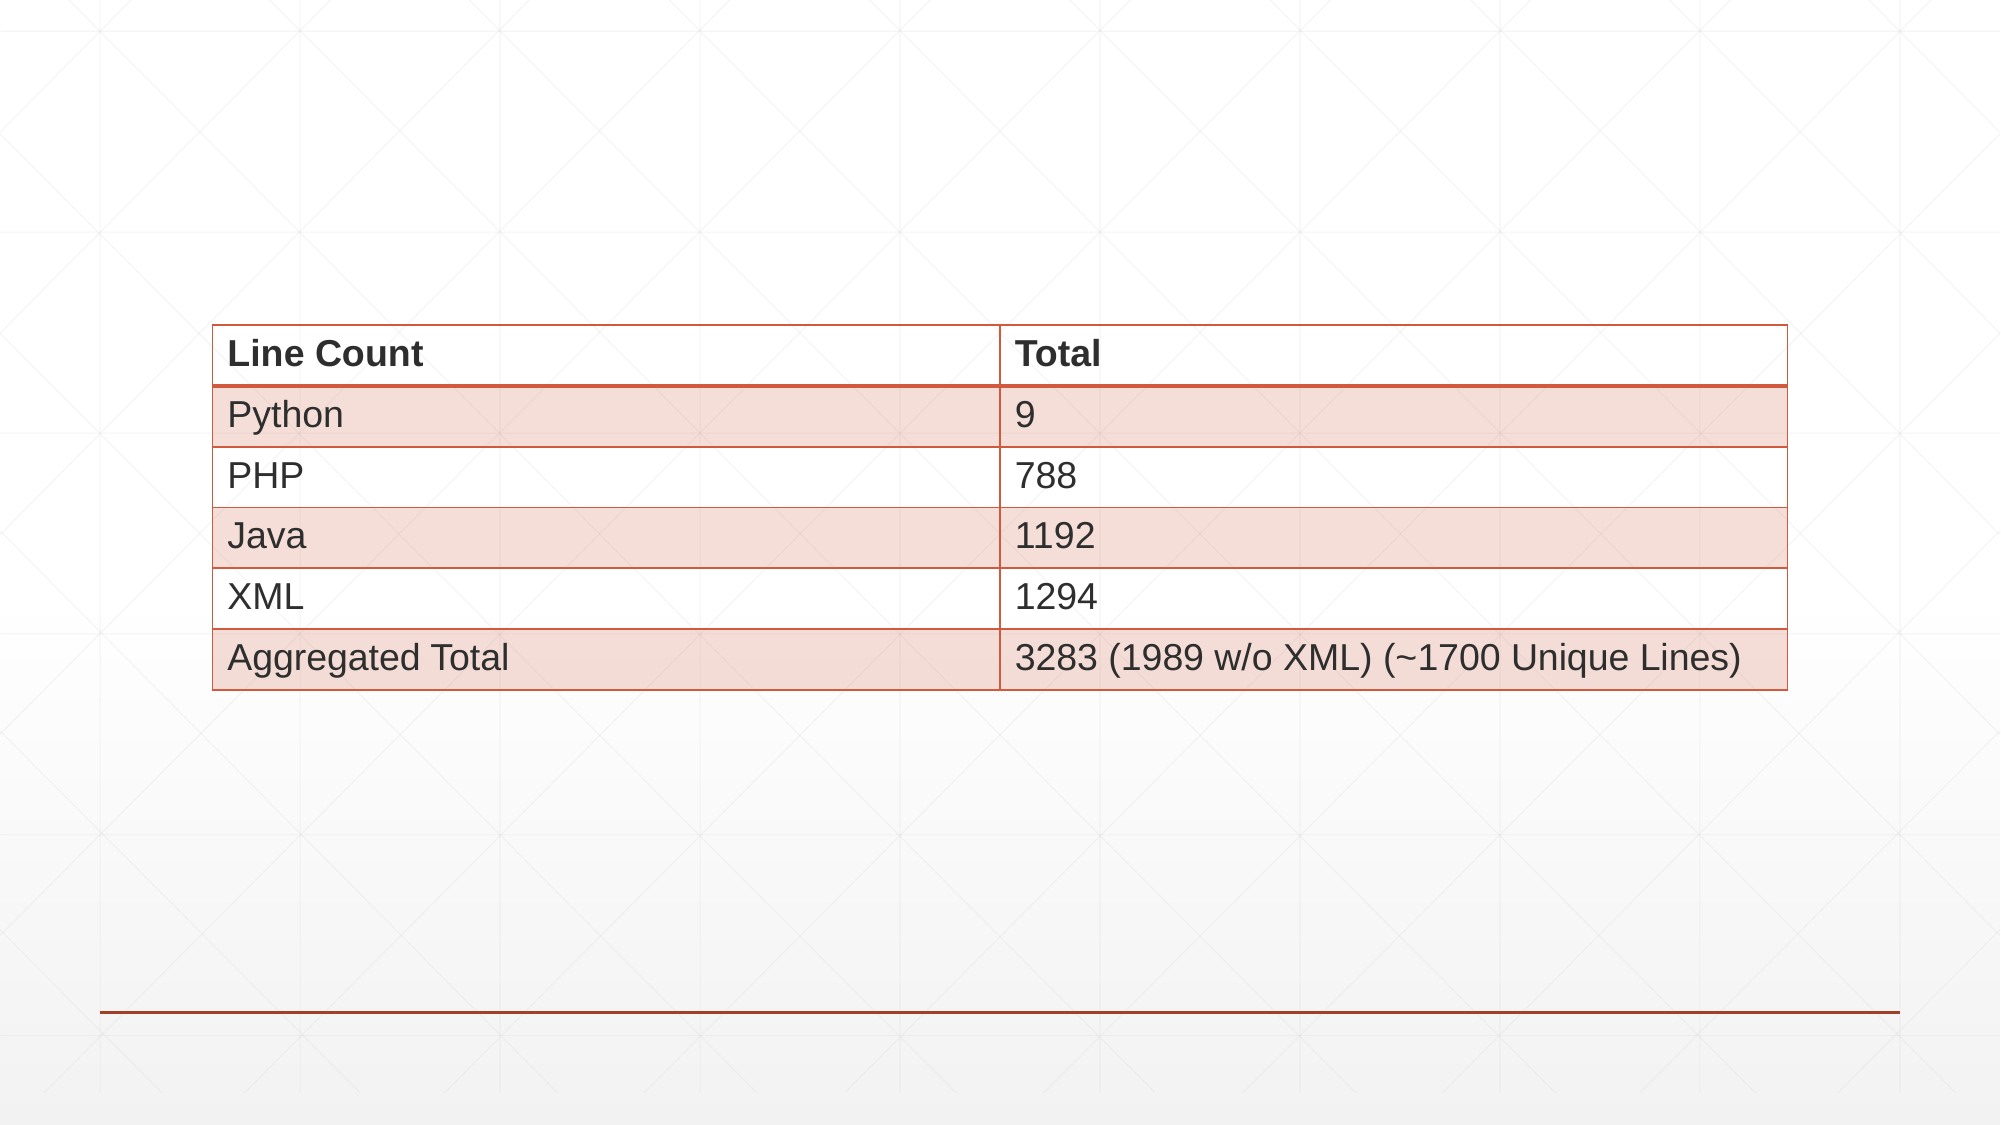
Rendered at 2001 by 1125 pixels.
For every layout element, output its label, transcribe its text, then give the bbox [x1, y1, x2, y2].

table_header Total [1001, 326, 1787, 384]
table_cell 1294 [1001, 569, 1787, 628]
table_cell Python [213, 388, 999, 446]
table_cell 1192 [1001, 508, 1787, 567]
table_cell XML [213, 569, 999, 628]
table_cell PHP [213, 448, 999, 507]
table_cell Aggregated Total [213, 630, 999, 689]
table_cell 3283 (1989 w/o XML) (~1700 Unique Lines) [1001, 630, 1787, 689]
table_cell Java [213, 508, 999, 567]
table_cell 788 [1001, 448, 1787, 507]
table_cell 9 [1001, 388, 1787, 446]
table_header Line Count [213, 326, 999, 384]
